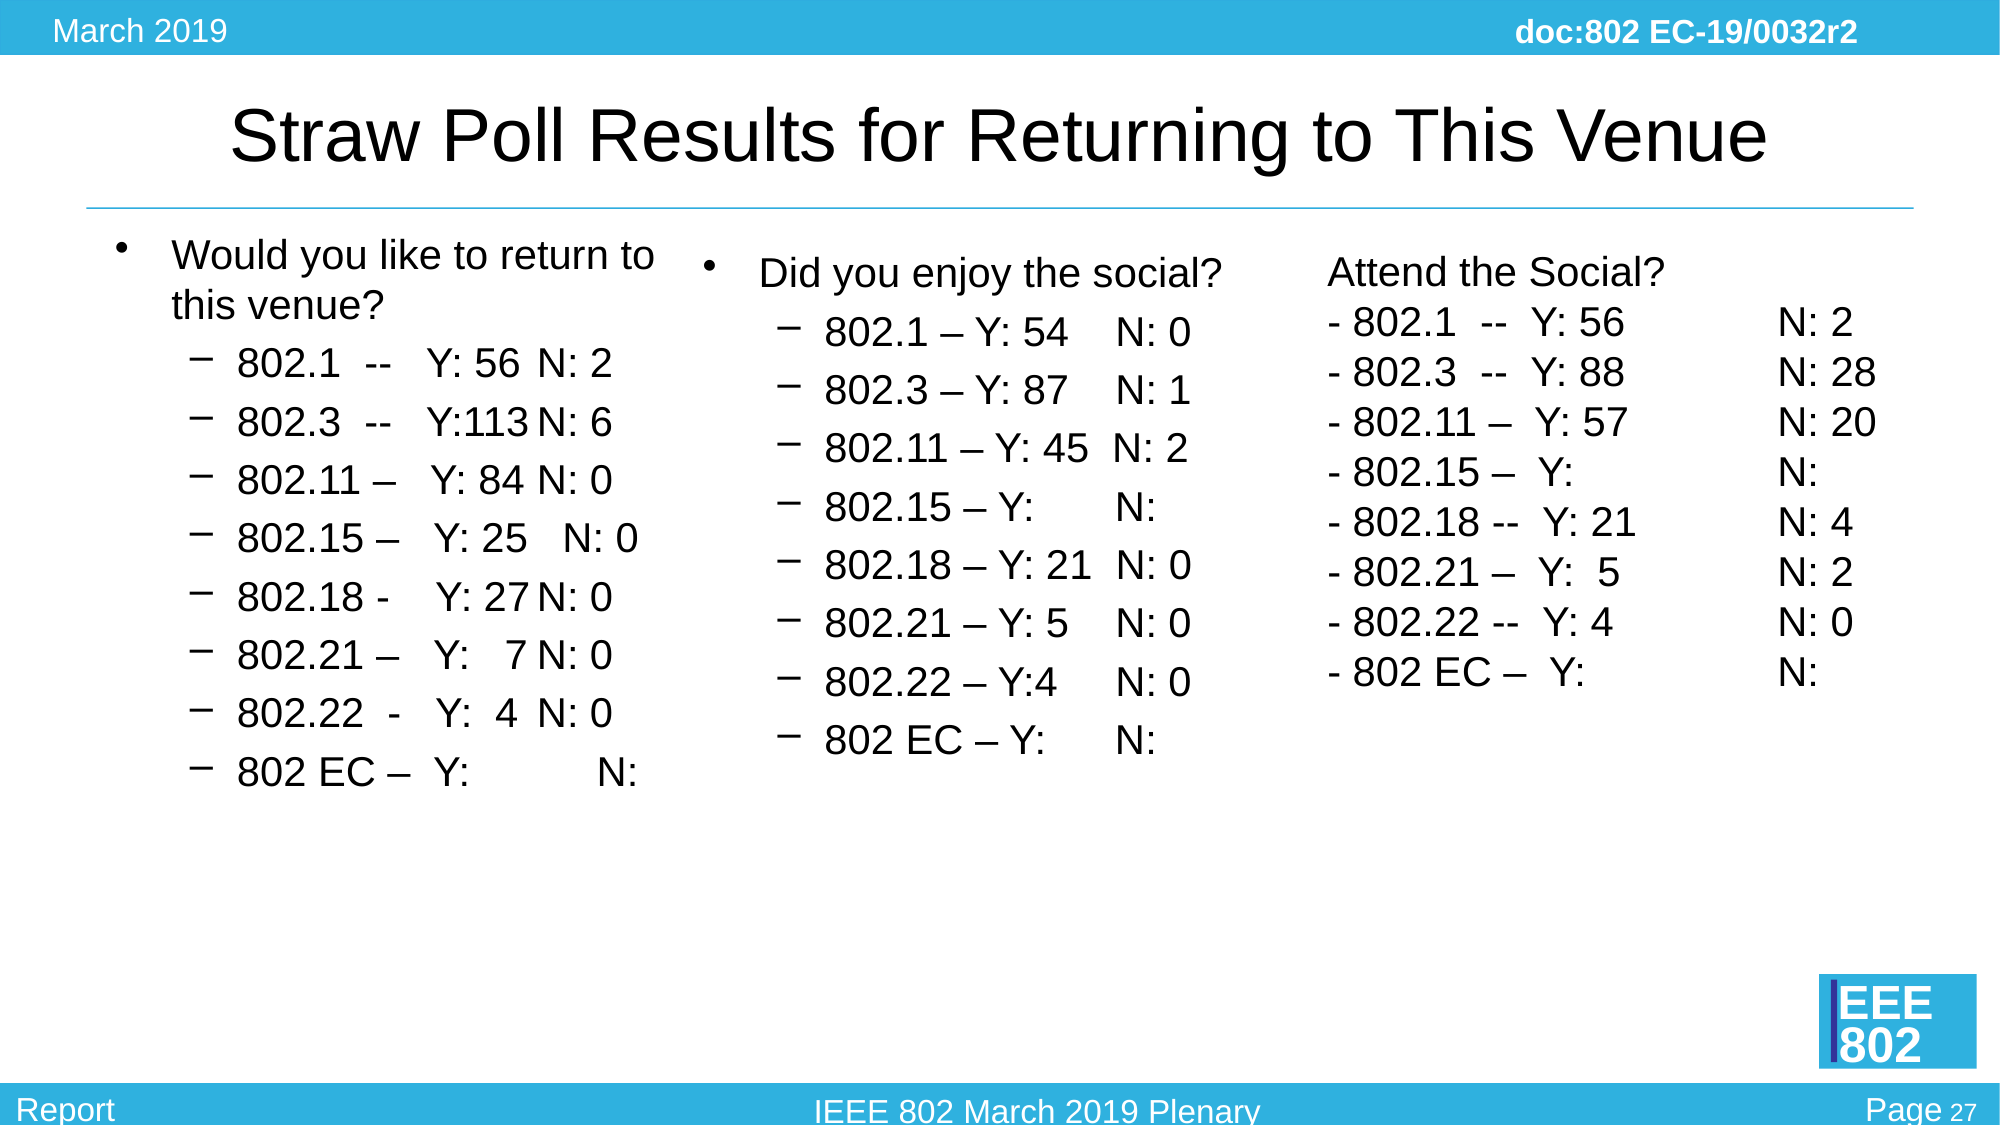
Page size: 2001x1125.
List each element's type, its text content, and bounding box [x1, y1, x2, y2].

list Did you enjoy the social? 802.1 – Y: 54 N: 0 802.3 – Y: 87 N: 1 802.11 – Y: 45 N: 2 802.15 – Y: N: 802.18 – Y: 21 N: 0 802.21 – Y: 5 N: 0 802.22 – Y:4 N: 0 802 EC – Y: N: [687, 238, 1275, 839]
list Would you like to return to this venue? 802.1 -- Y: 56 N: 2 802.3 -- Y:113 N: 6 802.11 – Y: 84 N: 0 802.15 – Y: 25 N: 0 802.18 - Y: 27 N: 0 802.21 – Y: 7 N: 0 802.22 - Y: 4 N: 0 802 EC – Y: N: [99, 220, 688, 838]
text_box Attend the Social? - 802.1 -- Y: 56 N: 2 - 802.3 -- Y: 88 N: 28 - 802.11 – Y: 57 N: 20 - 802.15 – Y: N: - 802.18 -- Y: 21 N: 4 - 802.21 – Y: 5 N: 2 - 802.22 -- Y: 4 N: 0 - 802 EC – Y: N: [1312, 237, 1900, 753]
title Straw Poll Results for Returning to This Venue [99, 66, 1900, 197]
